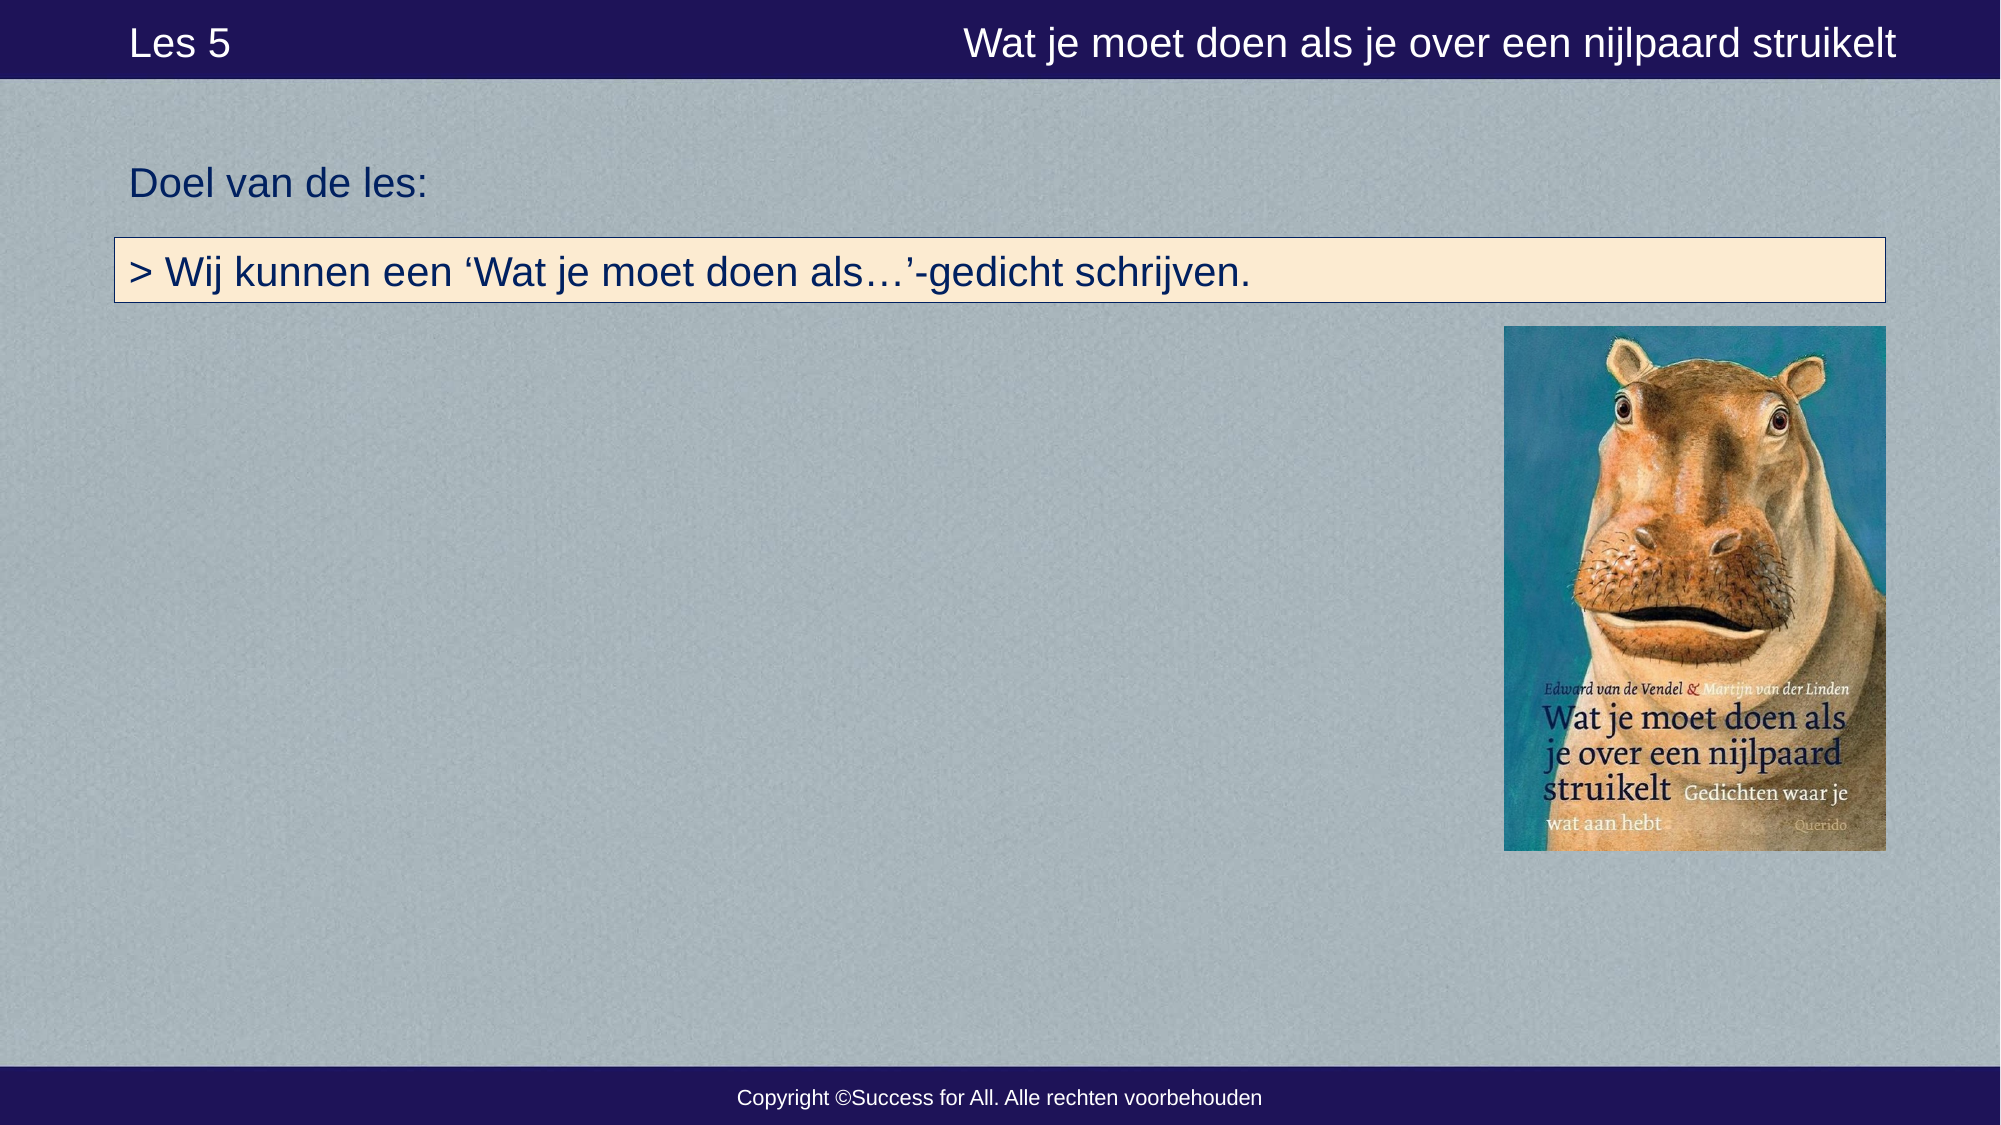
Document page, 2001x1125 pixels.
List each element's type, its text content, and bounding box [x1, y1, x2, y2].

text_box > Wij kunnen een ‘Wat je moet doen als…’-gedicht schrijven. [114, 237, 1886, 303]
text_box Les 5 [114, 8, 354, 73]
text_box Copyright ©Success for All. Alle rechten voorbehouden [0, 1076, 2000, 1125]
text_box Doel van de les: [113, 148, 1635, 214]
text_box Wat je moet doen als je over een nijlpaard struikelt [948, 8, 1927, 73]
picture [0, 0, 2001, 1125]
